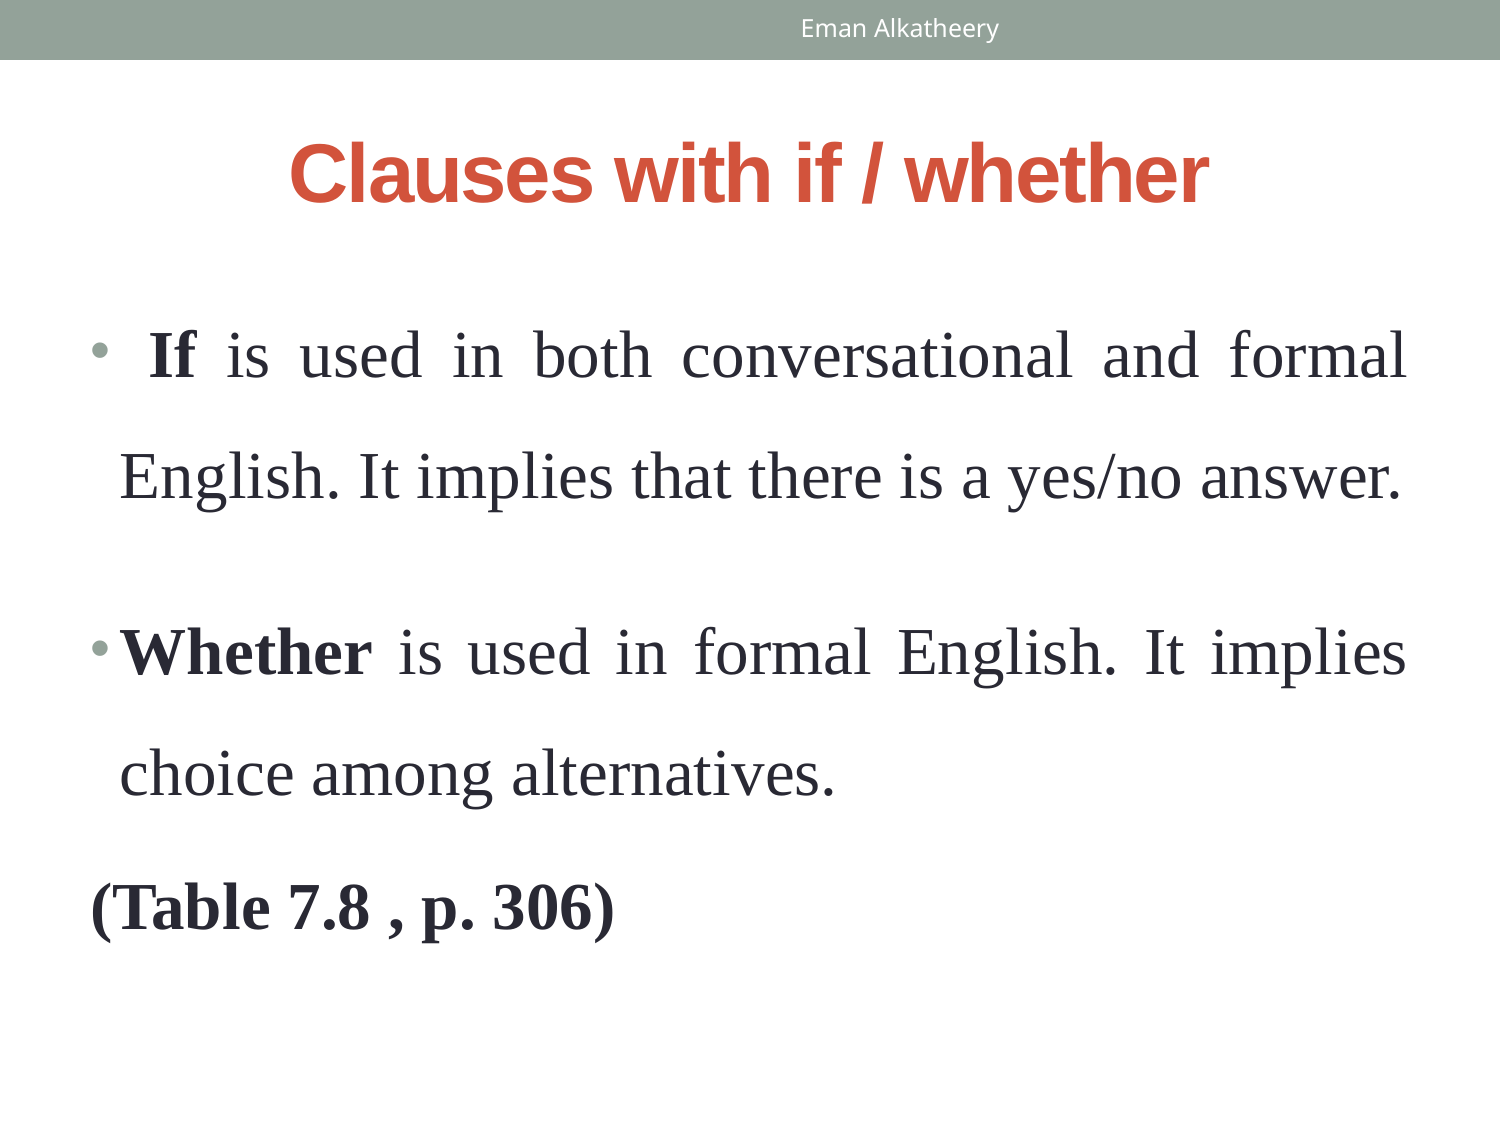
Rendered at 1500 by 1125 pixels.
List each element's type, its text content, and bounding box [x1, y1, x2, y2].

list If is used in both conversational and formal English. It implies that there is a yes/no answer. Whether is used in formal English. It implies choice among alternatives. (Table 7.8 , p. 306) [75, 262, 1425, 1063]
footer Eman Alkatheery [562, 3, 1238, 57]
title Clauses with if / whether [75, 87, 1425, 250]
